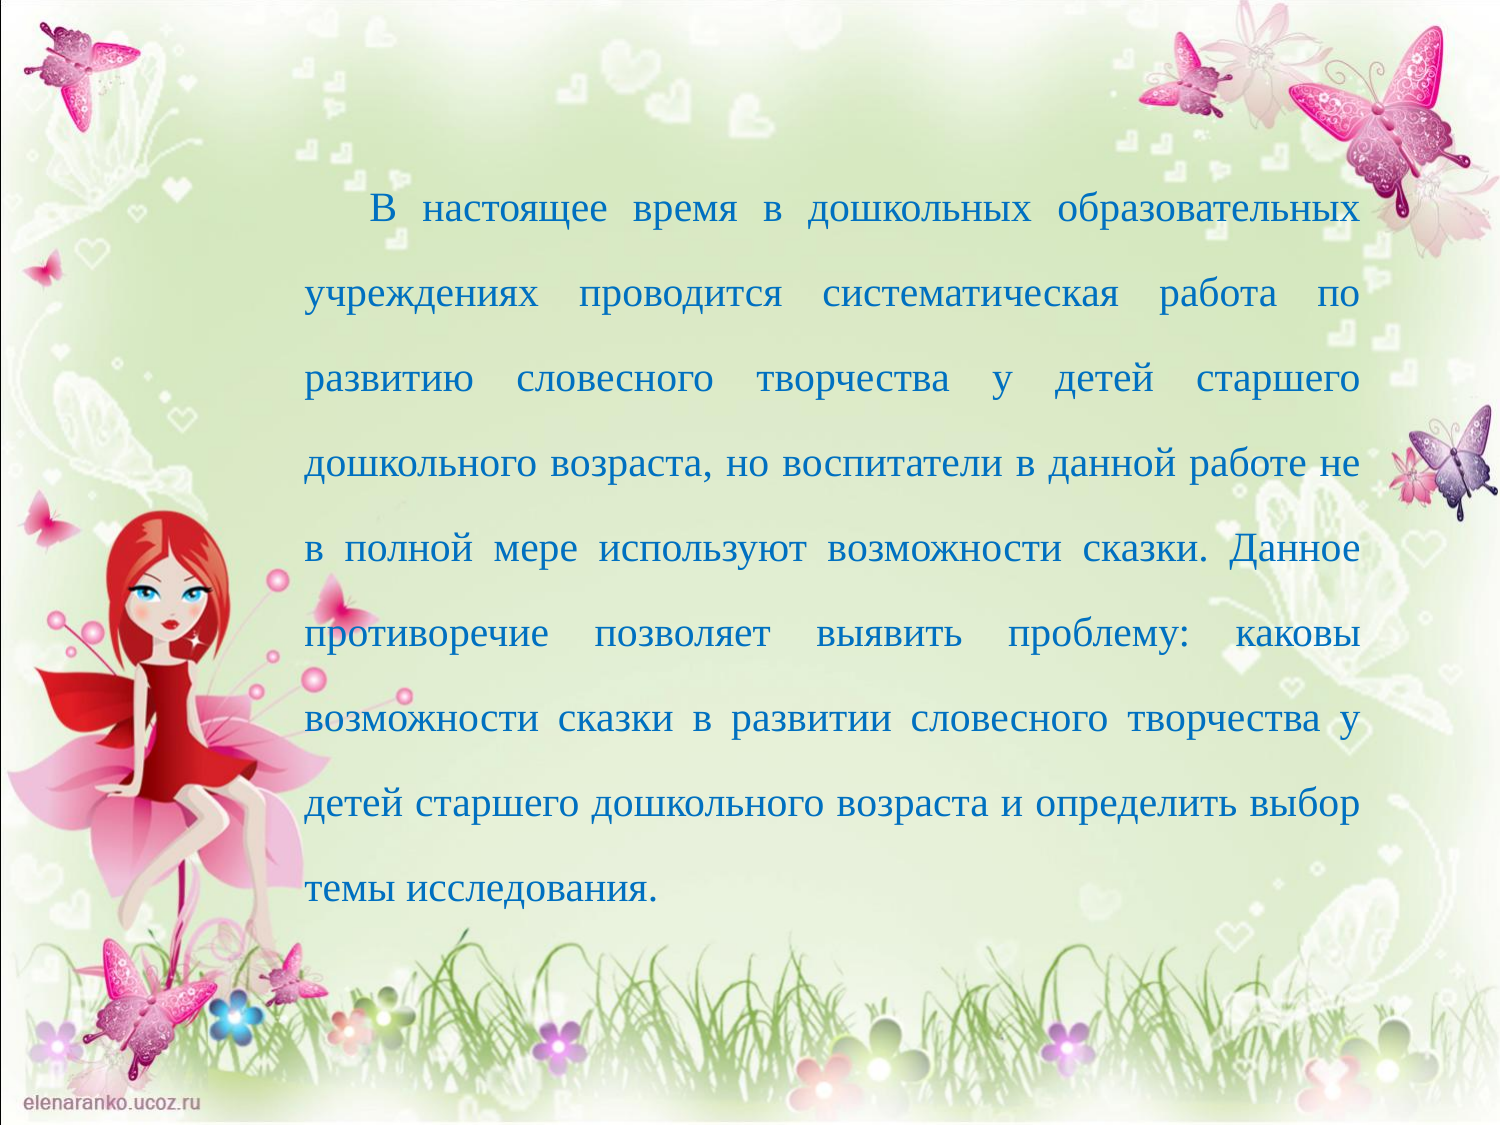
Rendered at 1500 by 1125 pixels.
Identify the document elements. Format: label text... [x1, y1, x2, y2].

list В настоящее время в дошкольных образовательных учреждениях проводится систематическая работа по развитию словесного творчества у детей старшего дошкольного возраста, но воспитатели в данной работе не в полной мере используют возможности сказки. Данное противоречие позволяет выявить проблему: каковы возможности сказки в развитии словесного творчества у детей старшего дошкольного возраста и определить выбор темы исследования. [289, 137, 1376, 1000]
picture [0, 0, 1500, 1125]
